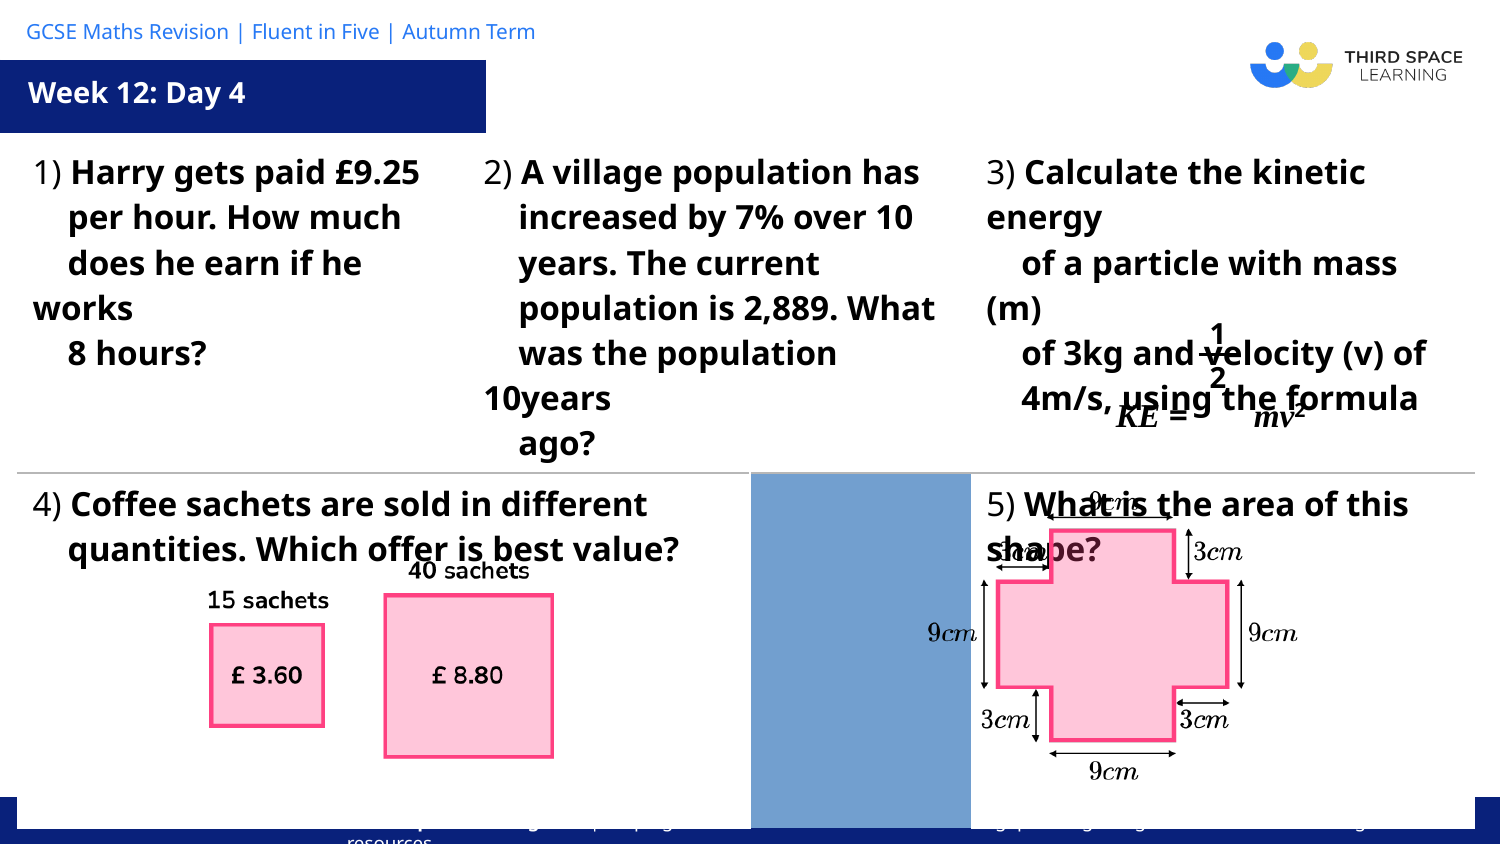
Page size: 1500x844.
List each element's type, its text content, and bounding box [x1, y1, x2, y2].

picture [1250, 33, 1465, 99]
text_box mv2 [1246, 319, 1346, 450]
table_cell 4) Coffee sachets are sold in different quantities. Which offer is best value? [19, 474, 749, 827]
table_header 1) Harry gets paid £9.25 per hour. How much does he earn if he works 8 hours? [19, 142, 467, 472]
table_header 2) A village population has increased by 7% over 10 years. The current population is 2,889. What was the population 10years ago? [469, 142, 971, 472]
table_header 3) Calculate the kinetic energy of a particle with mass (m) of 3kg and velocity (v) of 4m/s, using the formula [972, 142, 1474, 472]
text_box Week 12: Day 4 [13, 59, 383, 160]
picture [927, 491, 1298, 780]
text_box KE = [1100, 319, 1246, 450]
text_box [1198, 315, 1238, 395]
picture [206, 555, 554, 760]
table_cell 5) What is the area of this shape? [972, 474, 1474, 827]
